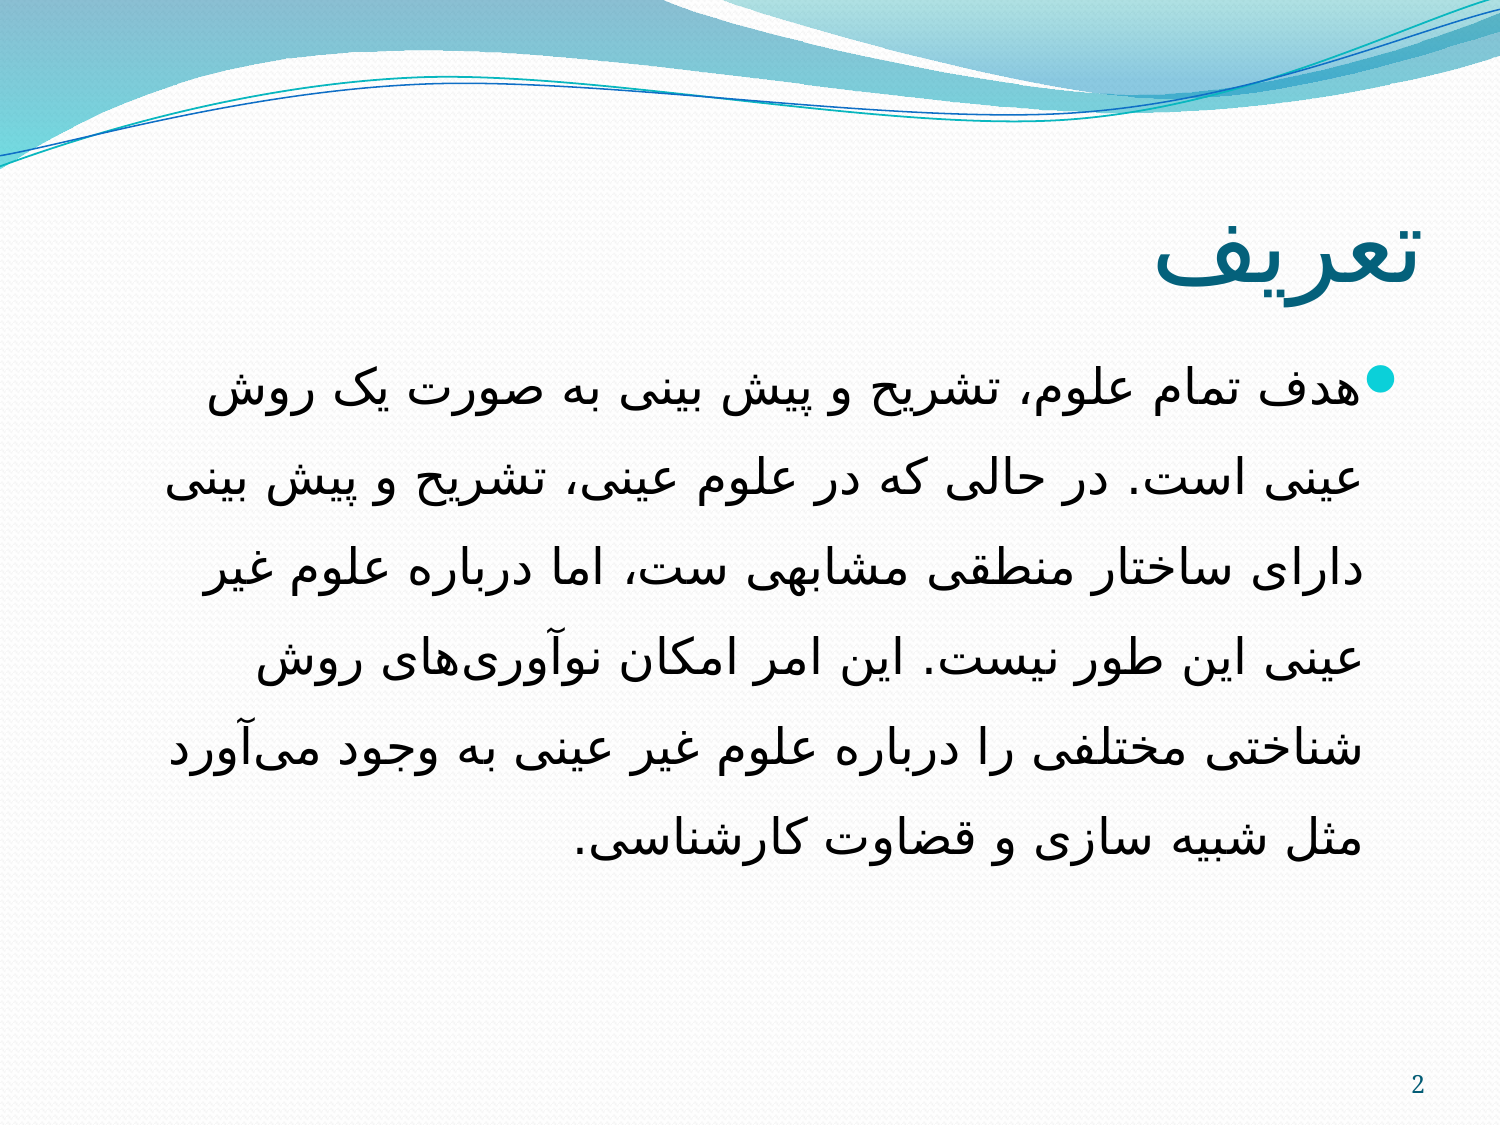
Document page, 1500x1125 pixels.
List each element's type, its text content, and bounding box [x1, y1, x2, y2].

list هدف تمام علوم، تشریح و پیش بینی به صورت یک روش عینی است. در حالی که در علوم عینی، تشریح و پیش بینی دارای ساختار منطقی مشابهی ست، اما درباره علوم غیر عینی این طور نیست. این امر امکان نوآوری‌های روش شناختی مختلفی را درباره علوم غیر عینی به وجود می‌آورد مثل شبیه سازی و قضاوت کارشناسی. [75, 317, 1425, 1038]
slide_number 2 [1299, 1042, 1425, 1103]
title تعریف [75, 115, 1425, 303]
